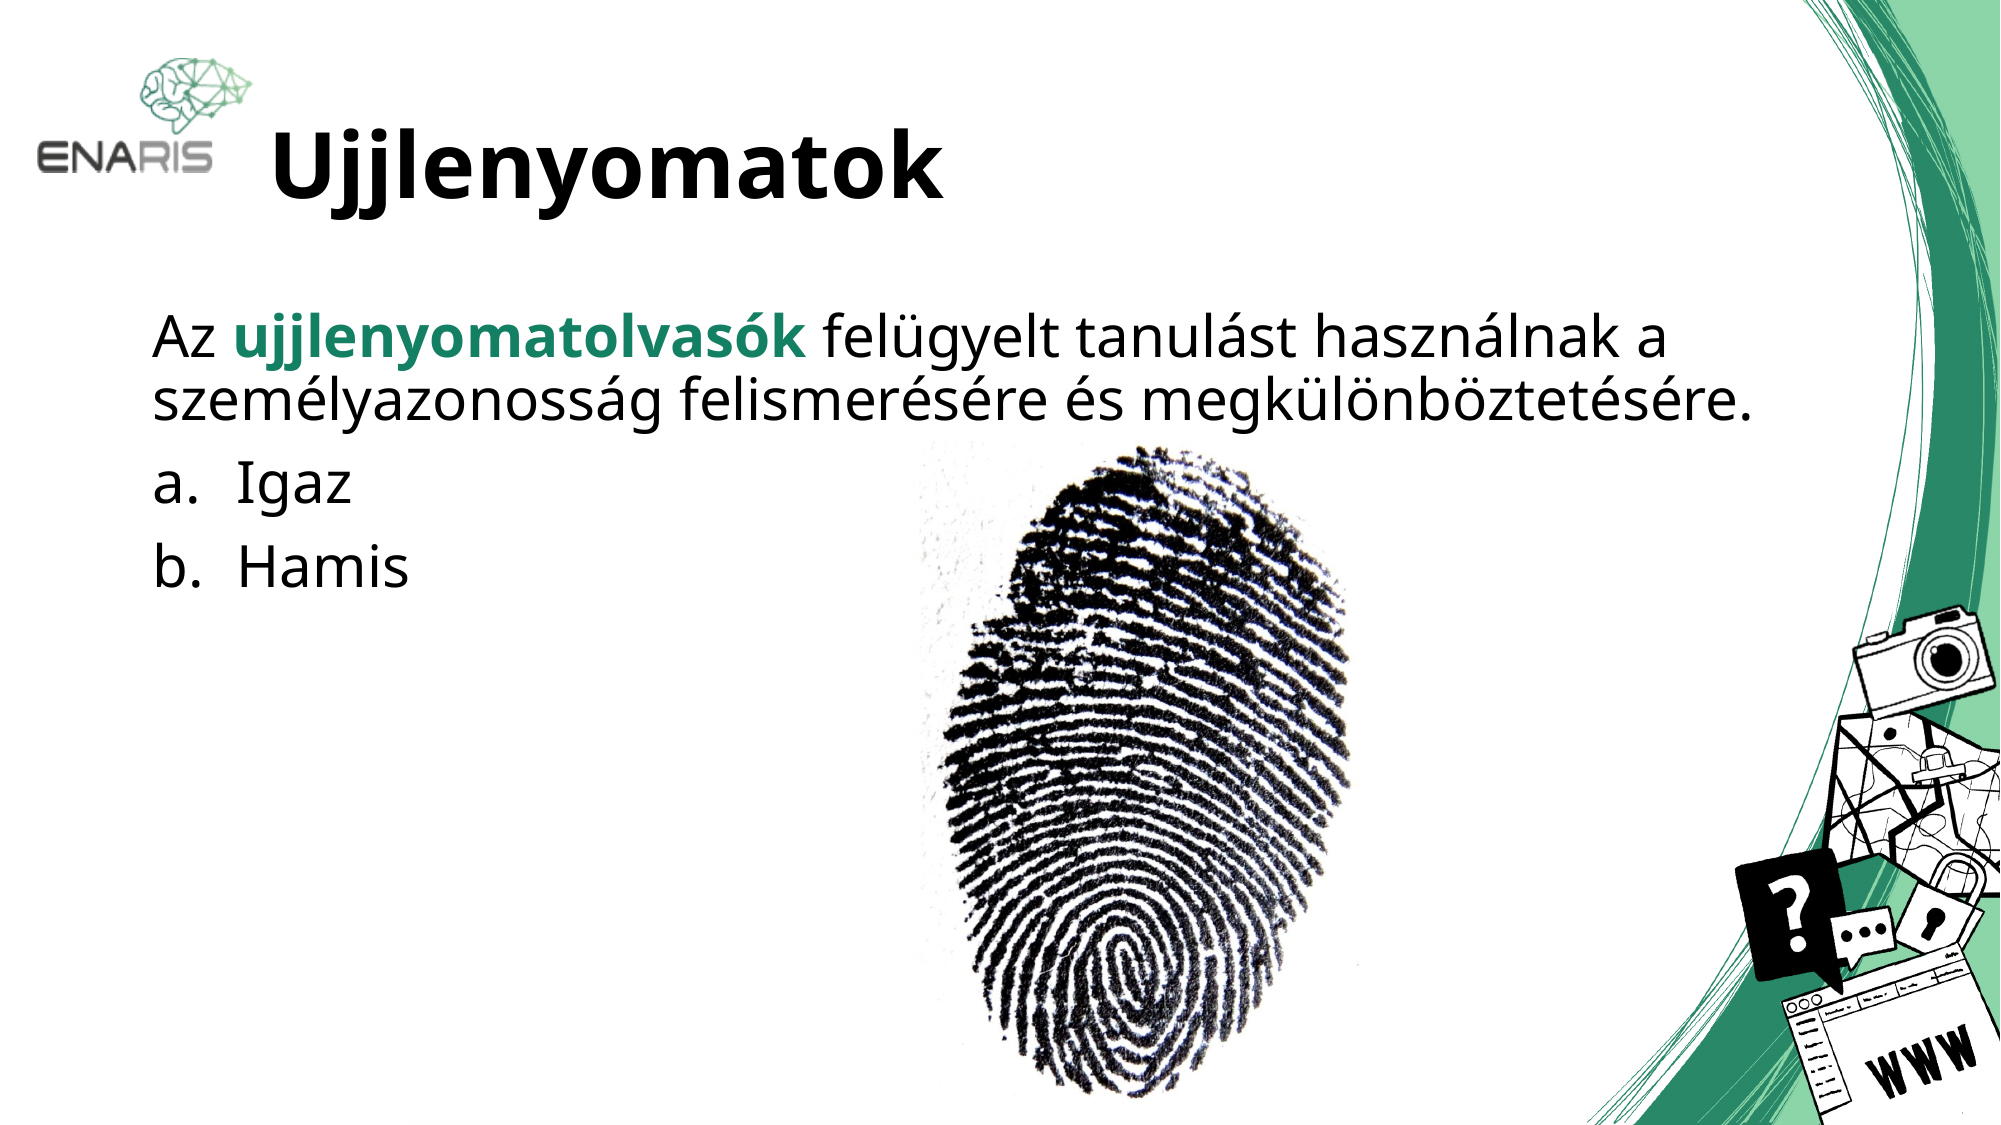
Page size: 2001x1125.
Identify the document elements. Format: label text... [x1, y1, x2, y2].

list Az ujjlenyomatolvasók felügyelt tanulást használnak a személyazonosság felismerésére és megkülönböztetésére. Igaz Hamis [137, 299, 1885, 1014]
picture [37, 58, 254, 173]
picture [408, 0, 2000, 1125]
title Ujjlenyomatok [253, 59, 1863, 278]
